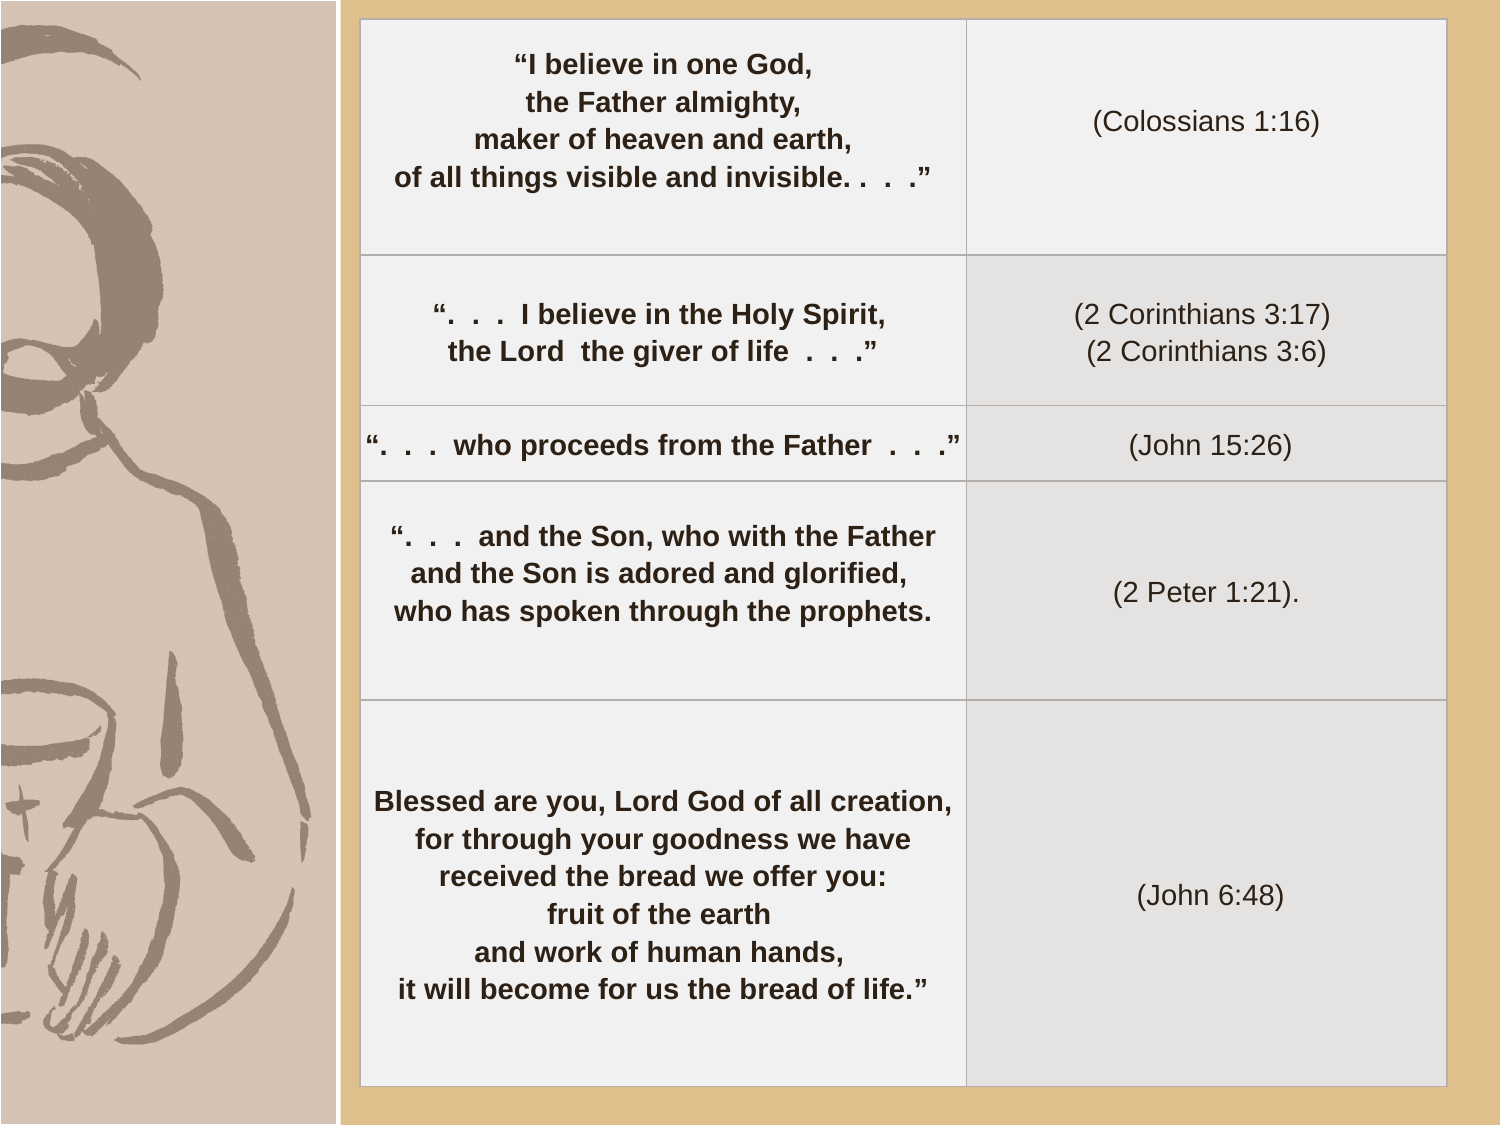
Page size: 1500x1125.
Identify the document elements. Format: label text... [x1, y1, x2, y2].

table_cell “. . . I believe in the Holy Spirit, the Lord the giver of life . . .” [361, 256, 966, 405]
table_cell “. . . and the Son, who with the Father and the Son is adored and glorified, who has spoken through the prophets. [361, 482, 966, 699]
table_cell “. . . who proceeds from the Father . . .” [361, 406, 966, 480]
table_cell Blessed are you, Lord God of all creation, for through your goodness we have received the bread we offer you: fruit of the earth and work of human hands, it will become for us the bread of life.” [361, 701, 966, 1086]
table_cell (John 15:26) [967, 406, 1446, 480]
table_cell (John 6:48) [967, 701, 1446, 1086]
table_cell (2 Corinthians 3:17) (2 Corinthians 3:6) [967, 256, 1446, 405]
table_header “I believe in one God, the Father almighty, maker of heaven and earth, of all things visible and invisible. . . .” [361, 20, 966, 254]
table_header (Colossians 1:16) [967, 20, 1446, 254]
picture [337, 0, 341, 1125]
table_cell (2 Peter 1:21). [967, 482, 1446, 699]
